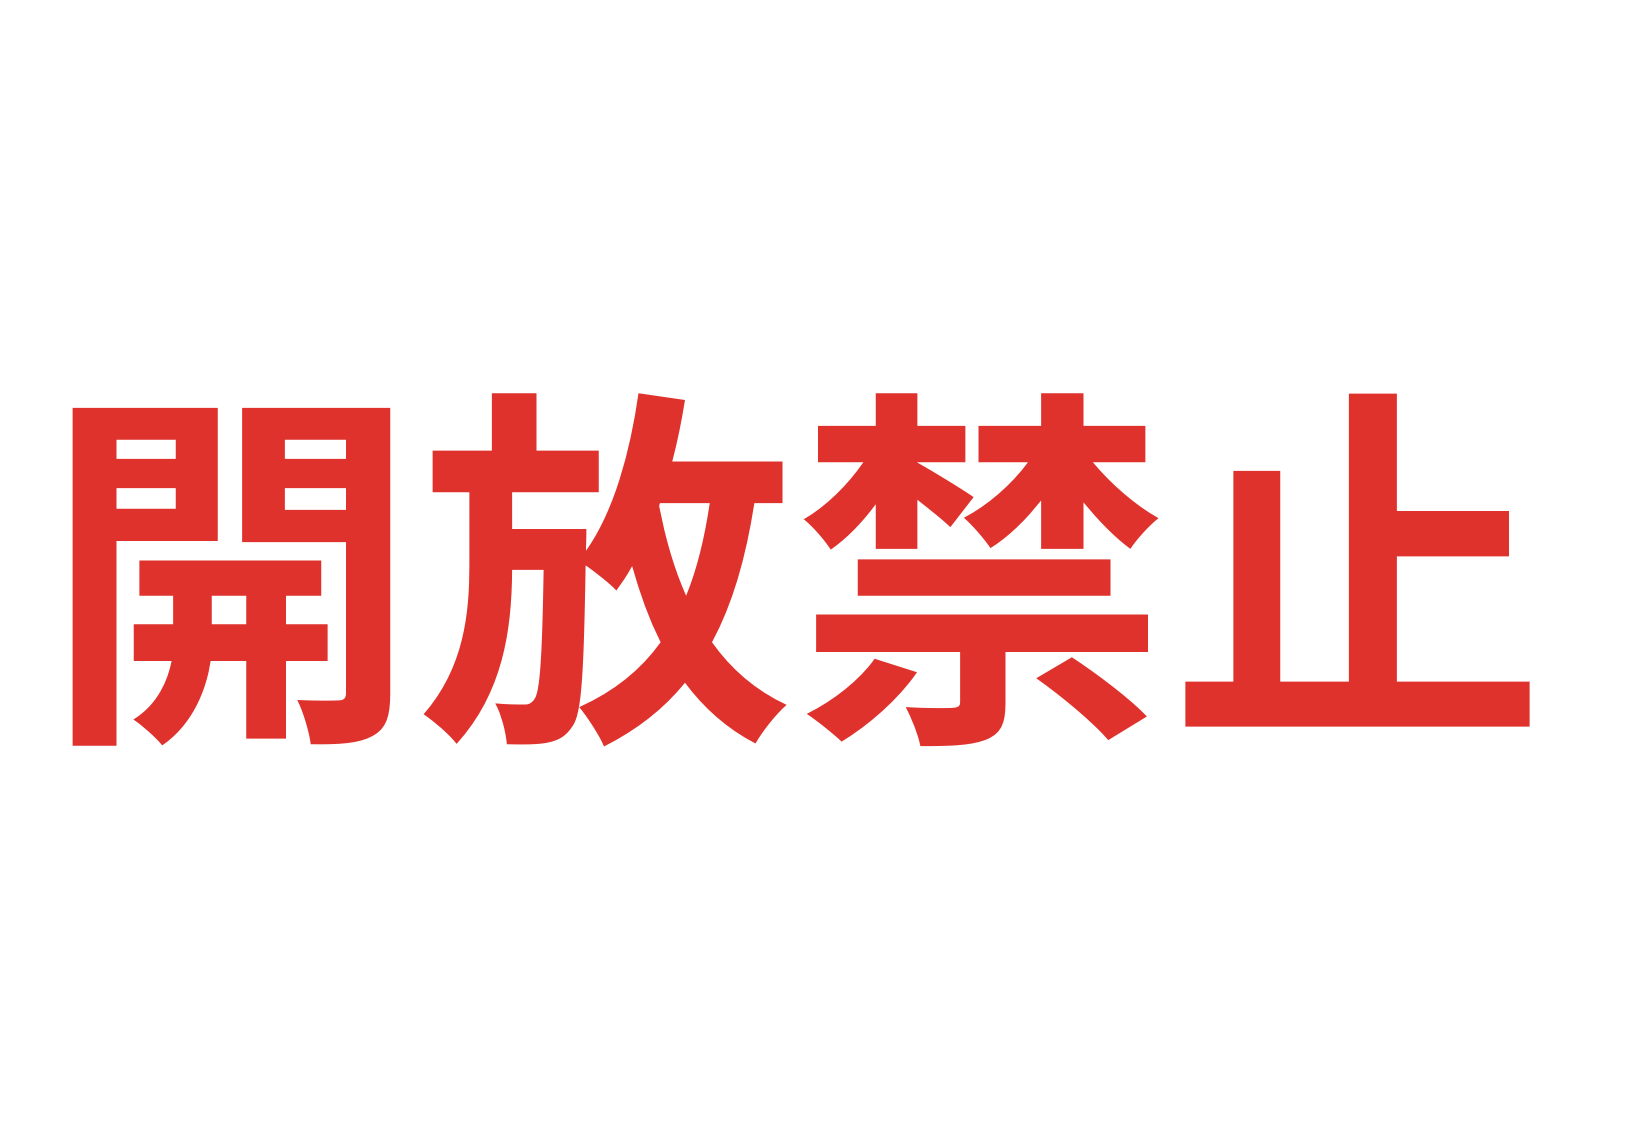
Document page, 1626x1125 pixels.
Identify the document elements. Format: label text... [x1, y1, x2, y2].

text_box 開放禁止 [21, 330, 1569, 796]
